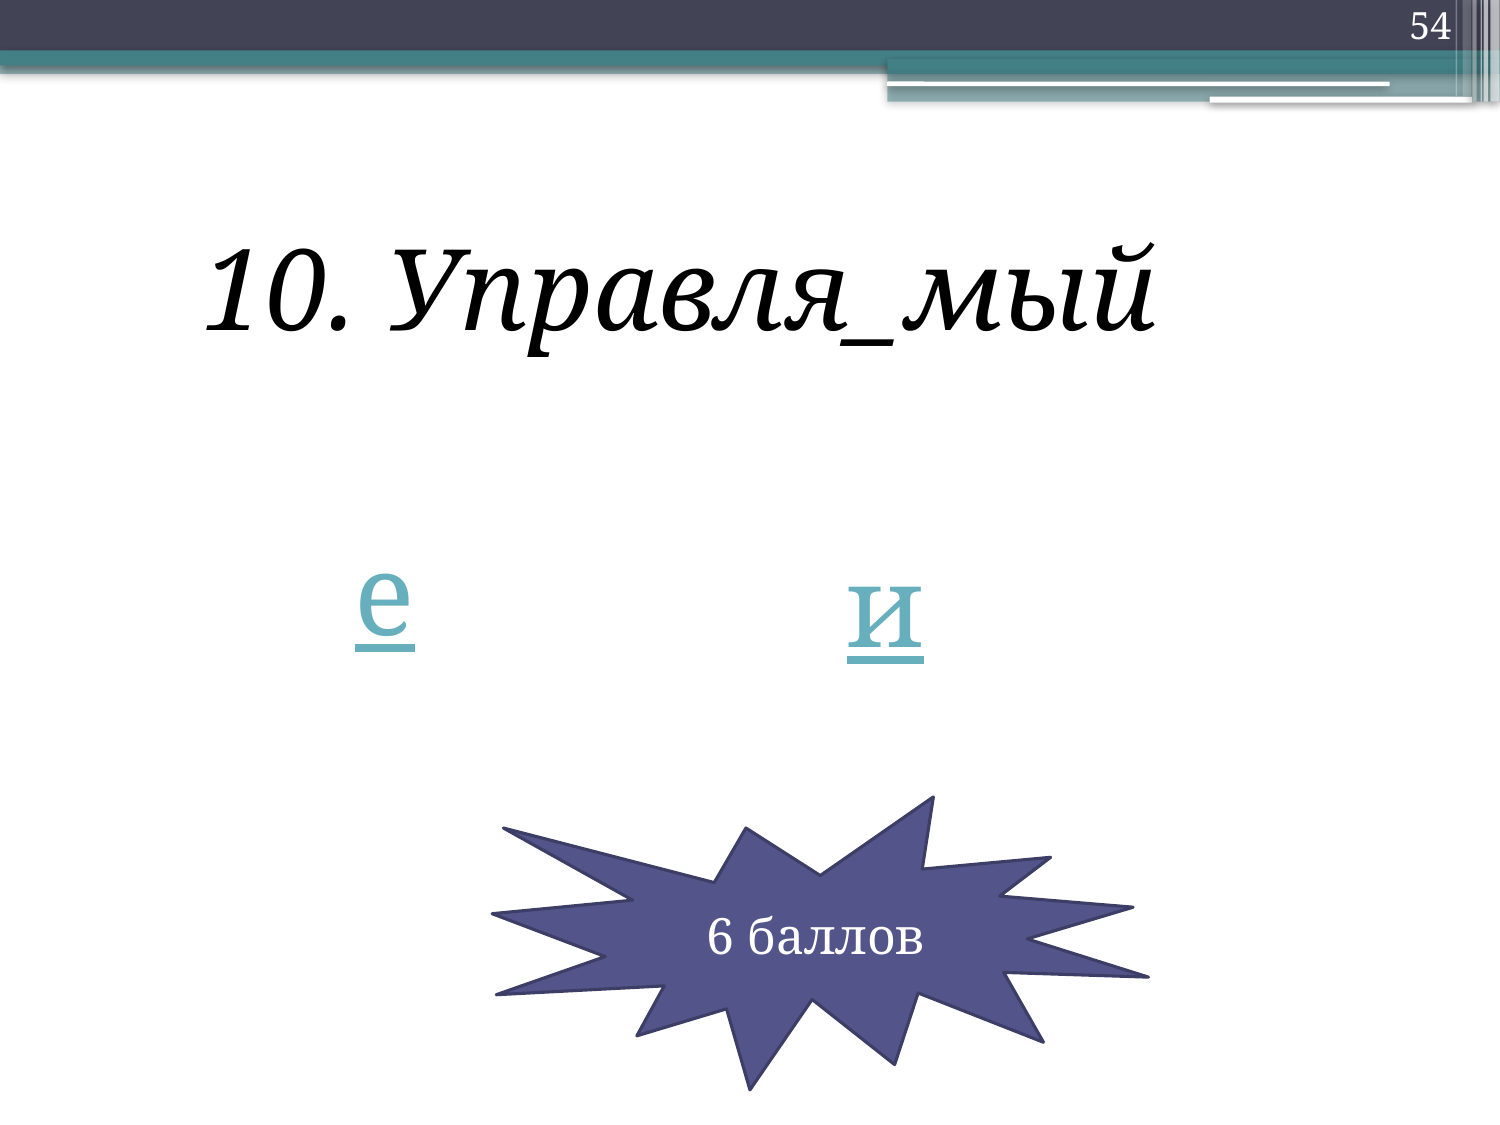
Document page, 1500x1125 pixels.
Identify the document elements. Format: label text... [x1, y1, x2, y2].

text_box 10. Управля_мый [187, 210, 1348, 361]
text_box е [339, 515, 528, 684]
text_box и [832, 527, 1079, 696]
slide_number 54 [1341, 0, 1466, 61]
text_box 6 баллов [490, 795, 1150, 1092]
